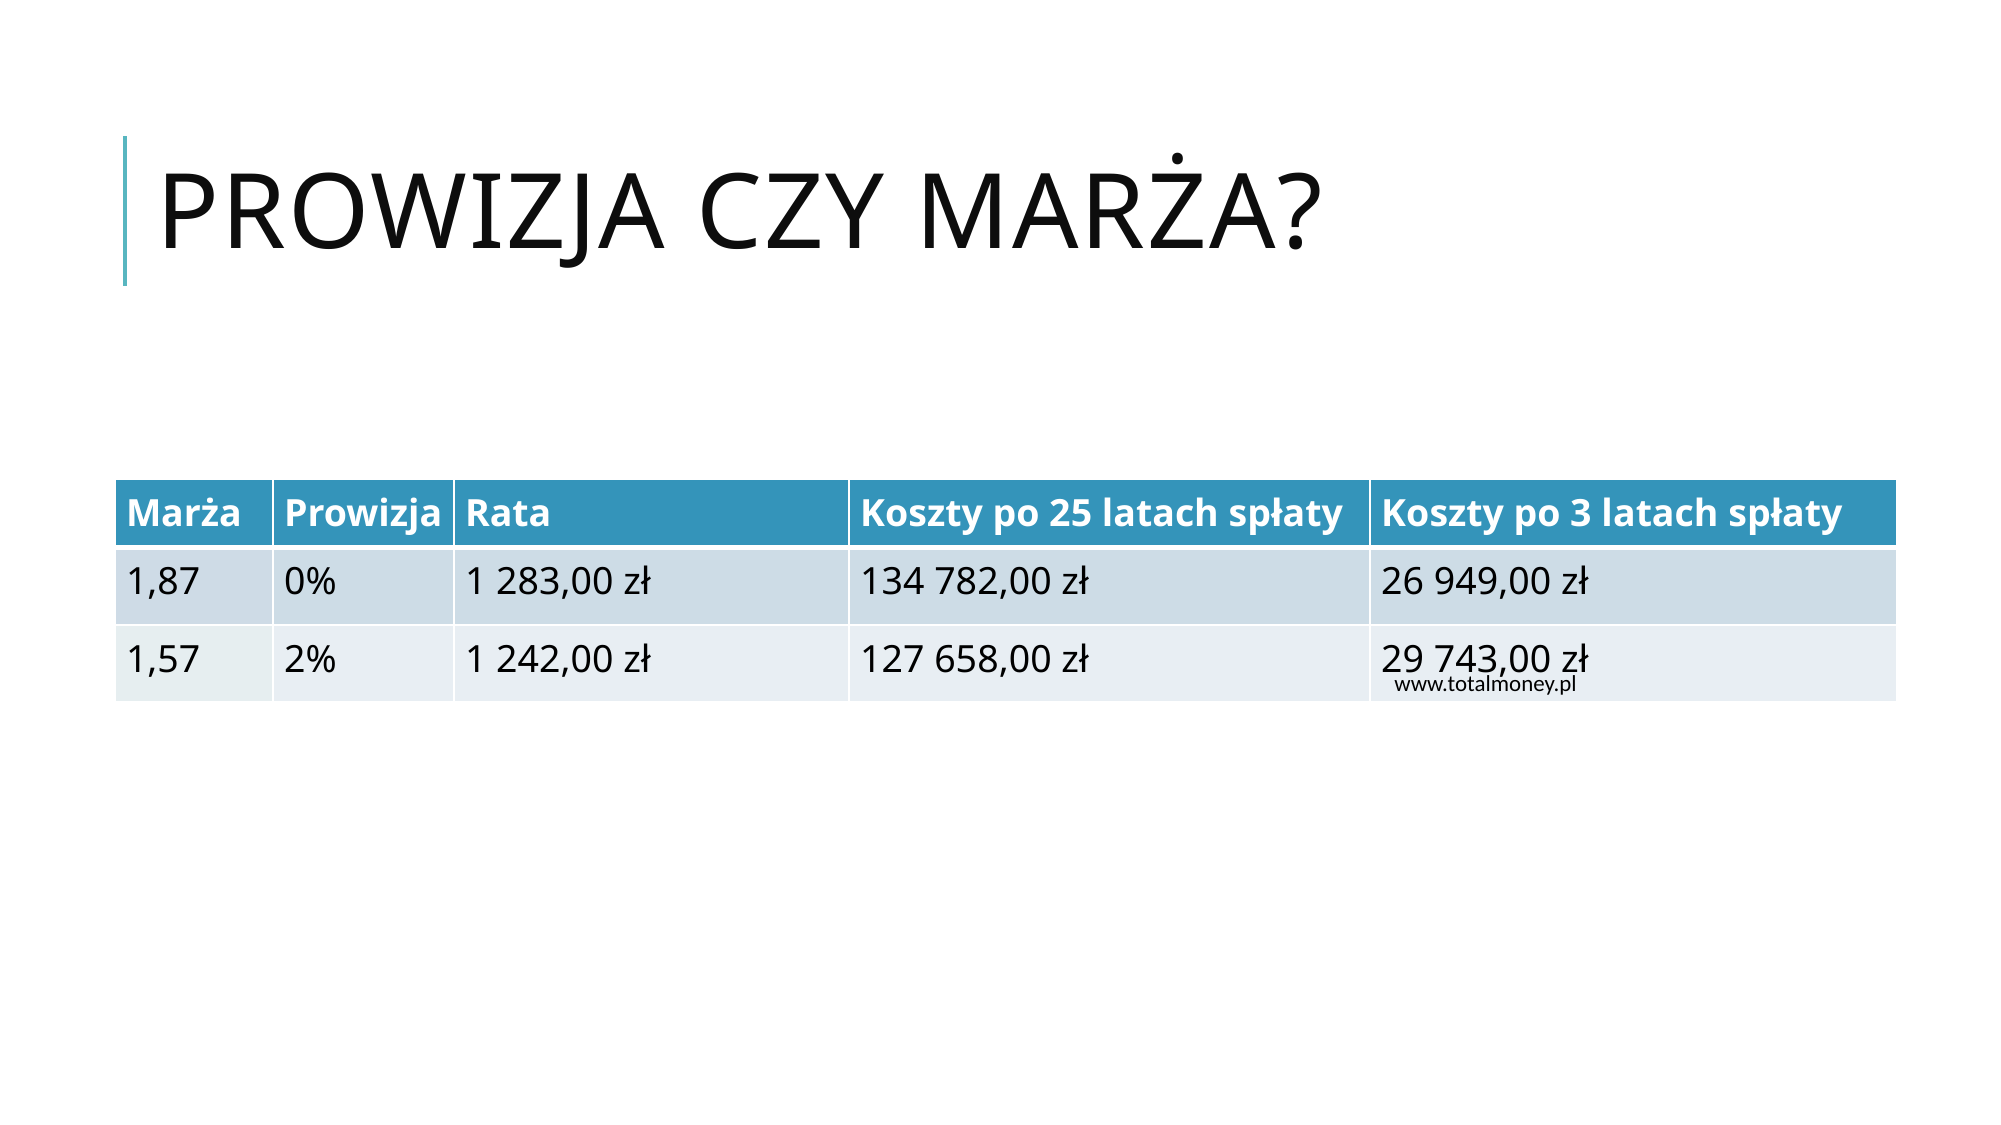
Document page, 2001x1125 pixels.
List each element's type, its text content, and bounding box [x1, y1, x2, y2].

table_header Prowizja [274, 480, 453, 545]
table_cell 2% [274, 626, 453, 701]
table_header Koszty po 3 latach spłaty [1371, 480, 1896, 545]
table_cell 127 658,00 zł [850, 626, 1369, 701]
table_cell 134 782,00 zł [850, 550, 1369, 624]
table_cell 29 743,00 zł [1371, 626, 1896, 701]
table_cell 1 242,00 zł [455, 626, 848, 701]
table_header Rata [455, 480, 848, 545]
table_cell 0% [274, 550, 453, 624]
table_header Marża [116, 480, 272, 545]
text_box www.totalmoney.pl [1378, 660, 1592, 704]
table_cell 1,57 [116, 626, 272, 701]
table_cell 1,87 [116, 550, 272, 624]
table_cell 26 949,00 zł [1371, 550, 1896, 624]
table_header Koszty po 25 latach spłaty [850, 480, 1369, 545]
table_cell 1 283,00 zł [455, 550, 848, 624]
title Prowizja czy marża? [136, 148, 2000, 274]
